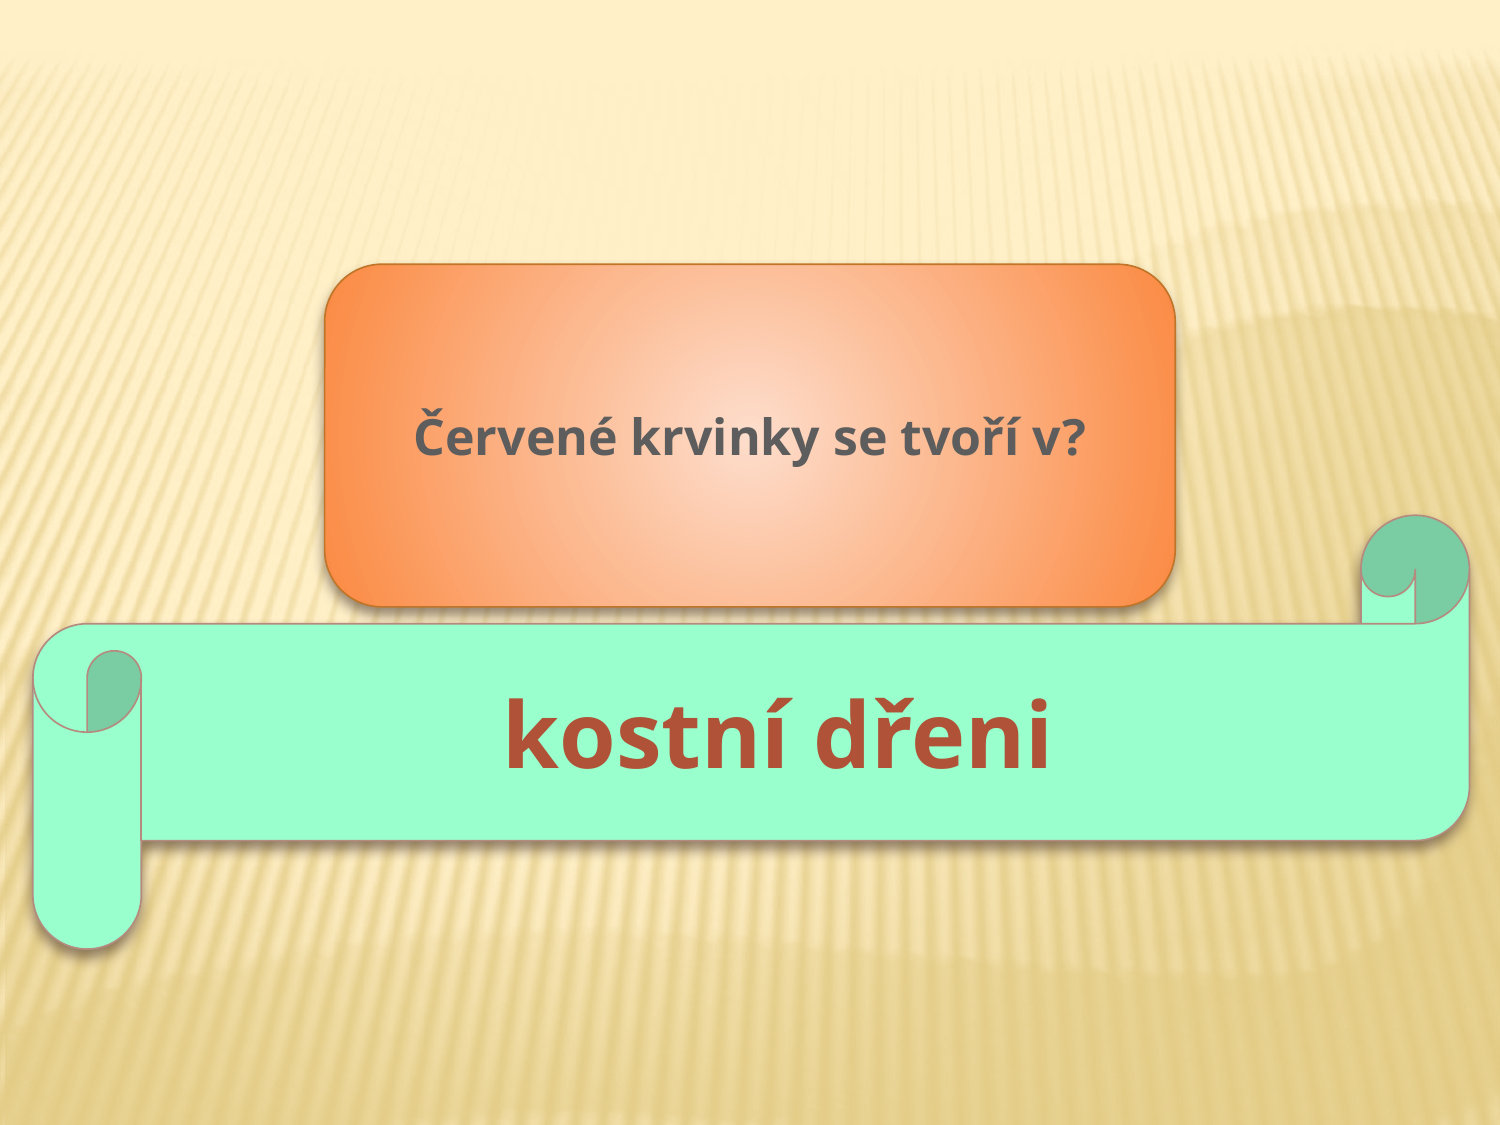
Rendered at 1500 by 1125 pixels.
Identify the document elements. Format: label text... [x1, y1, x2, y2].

text_box kostní dřeni [32, 514, 1471, 950]
text_box Červené krvinky se tvoří v? [323, 263, 1177, 608]
